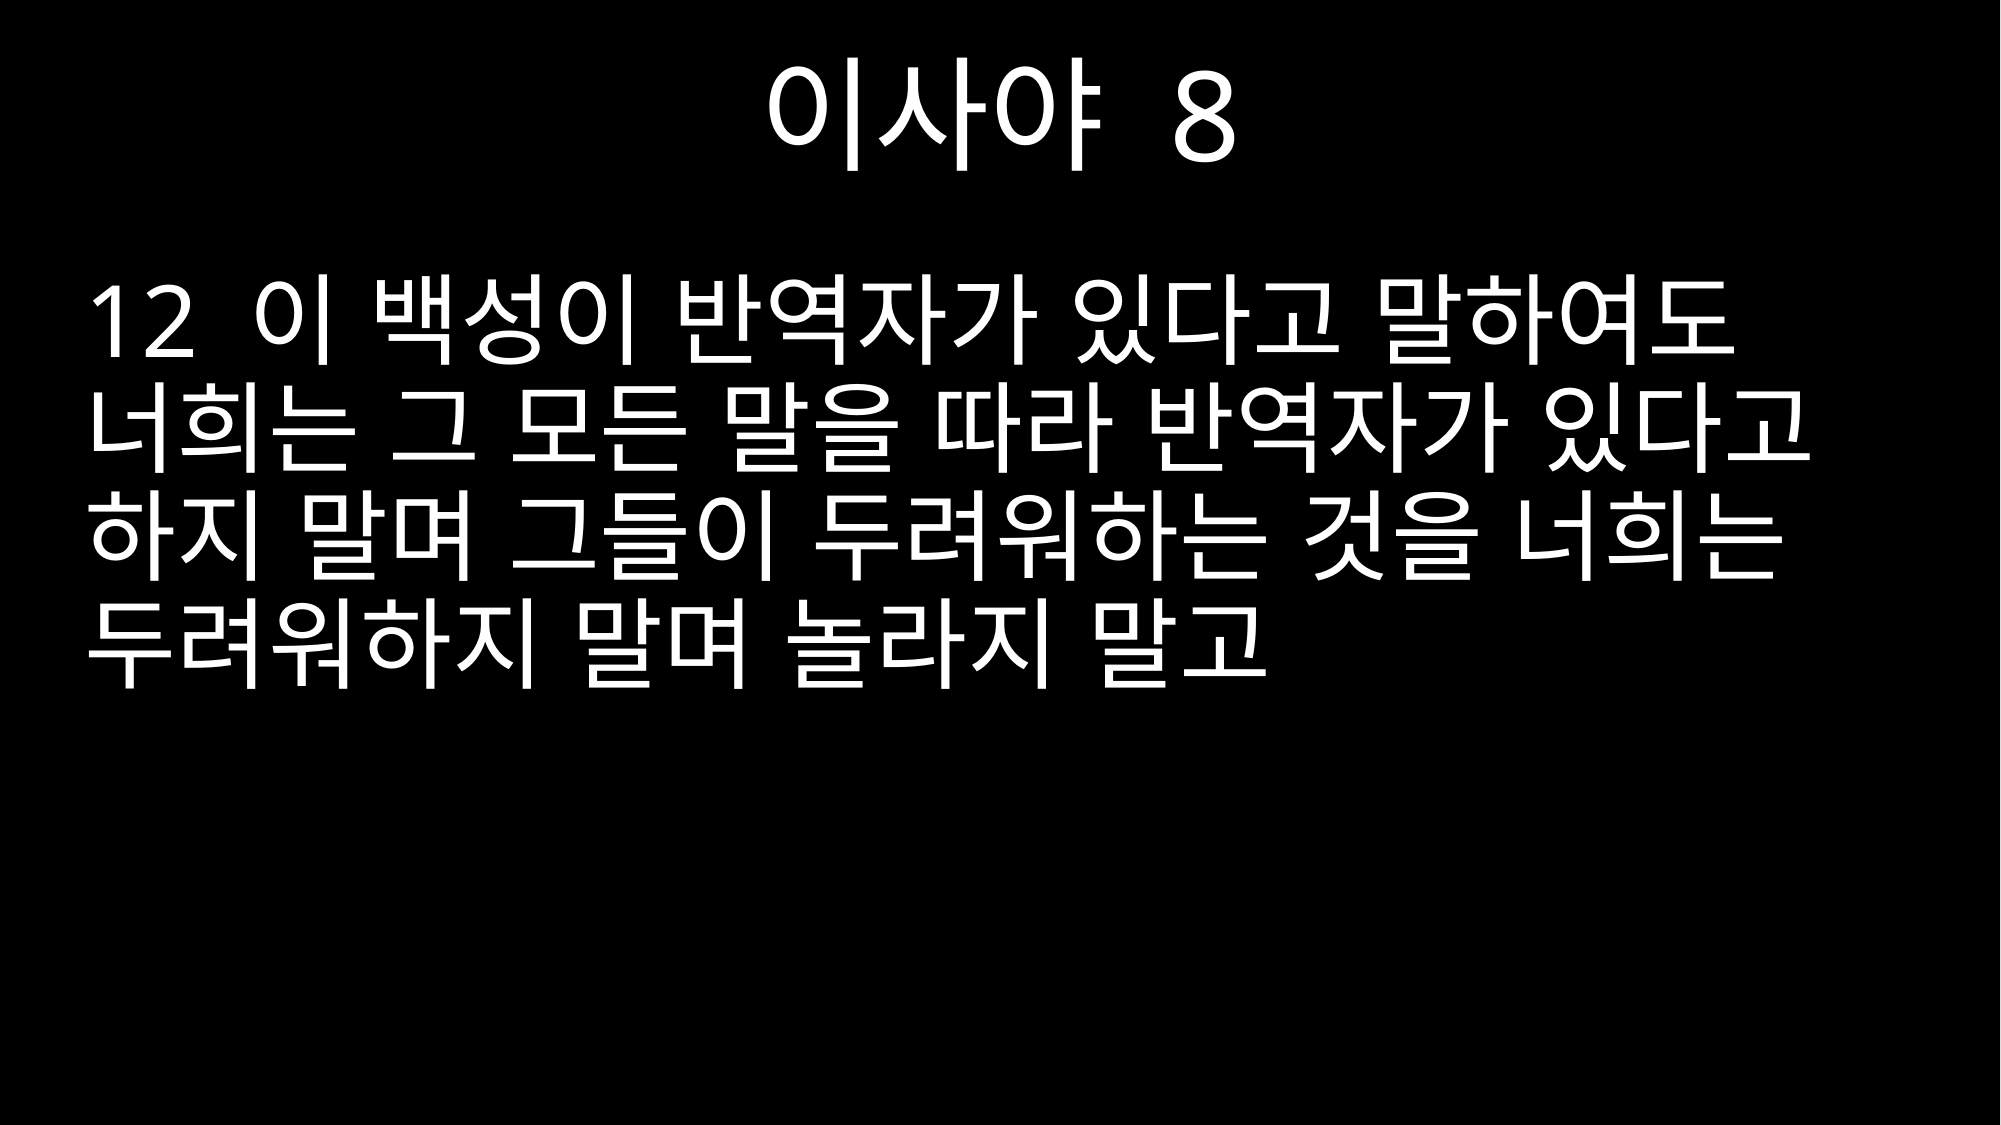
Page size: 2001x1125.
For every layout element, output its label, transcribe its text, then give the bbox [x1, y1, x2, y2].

picture [0, 0, 2001, 1125]
footer 이사야 8 [0, 32, 2000, 192]
list 12 이 백성이 반역자가 있다고 말하여도 너희는 그 모든 말을 따라 반역자가 있다고 하지 말며 그들이 두려워하는 것을 너희는 두려워하지 말며 놀라지 말고 [69, 263, 1953, 423]
